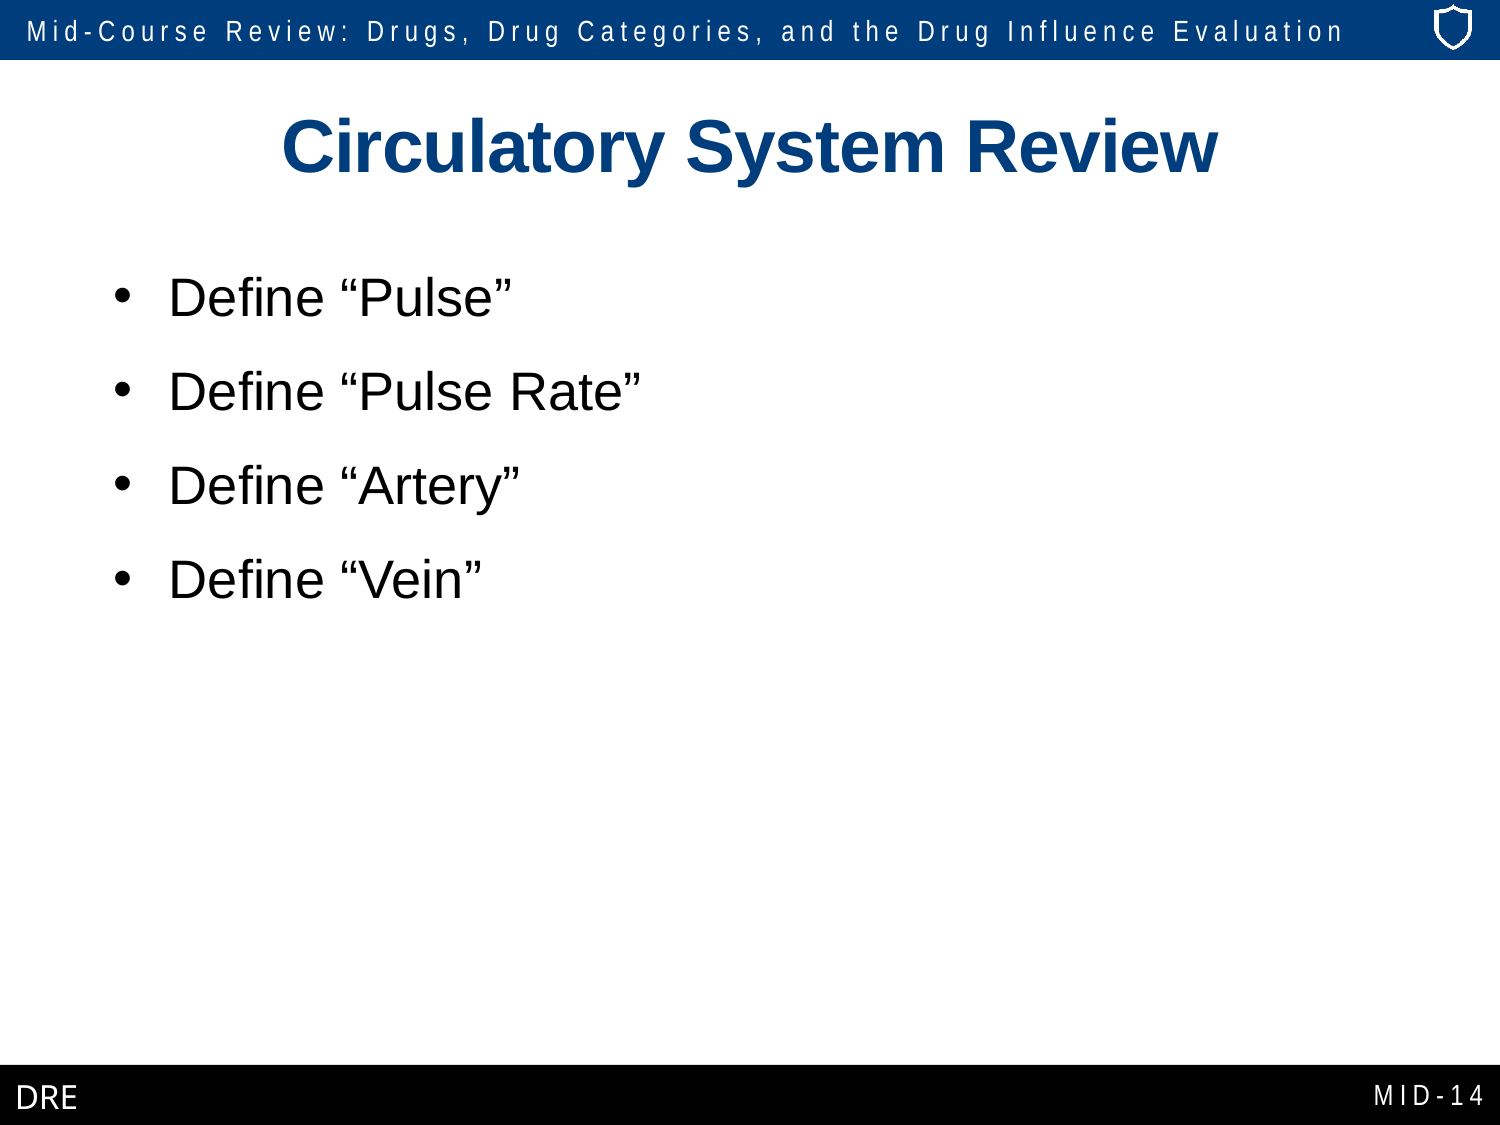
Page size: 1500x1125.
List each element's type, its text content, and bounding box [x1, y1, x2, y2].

picture [1434, 4, 1472, 50]
title Circulatory System Review [75, 75, 1425, 225]
slide_number MID-14 [1218, 1063, 1499, 1124]
list Define “Pulse” Define “Pulse Rate” Define “Artery” Define “Vein” [75, 254, 1425, 1005]
